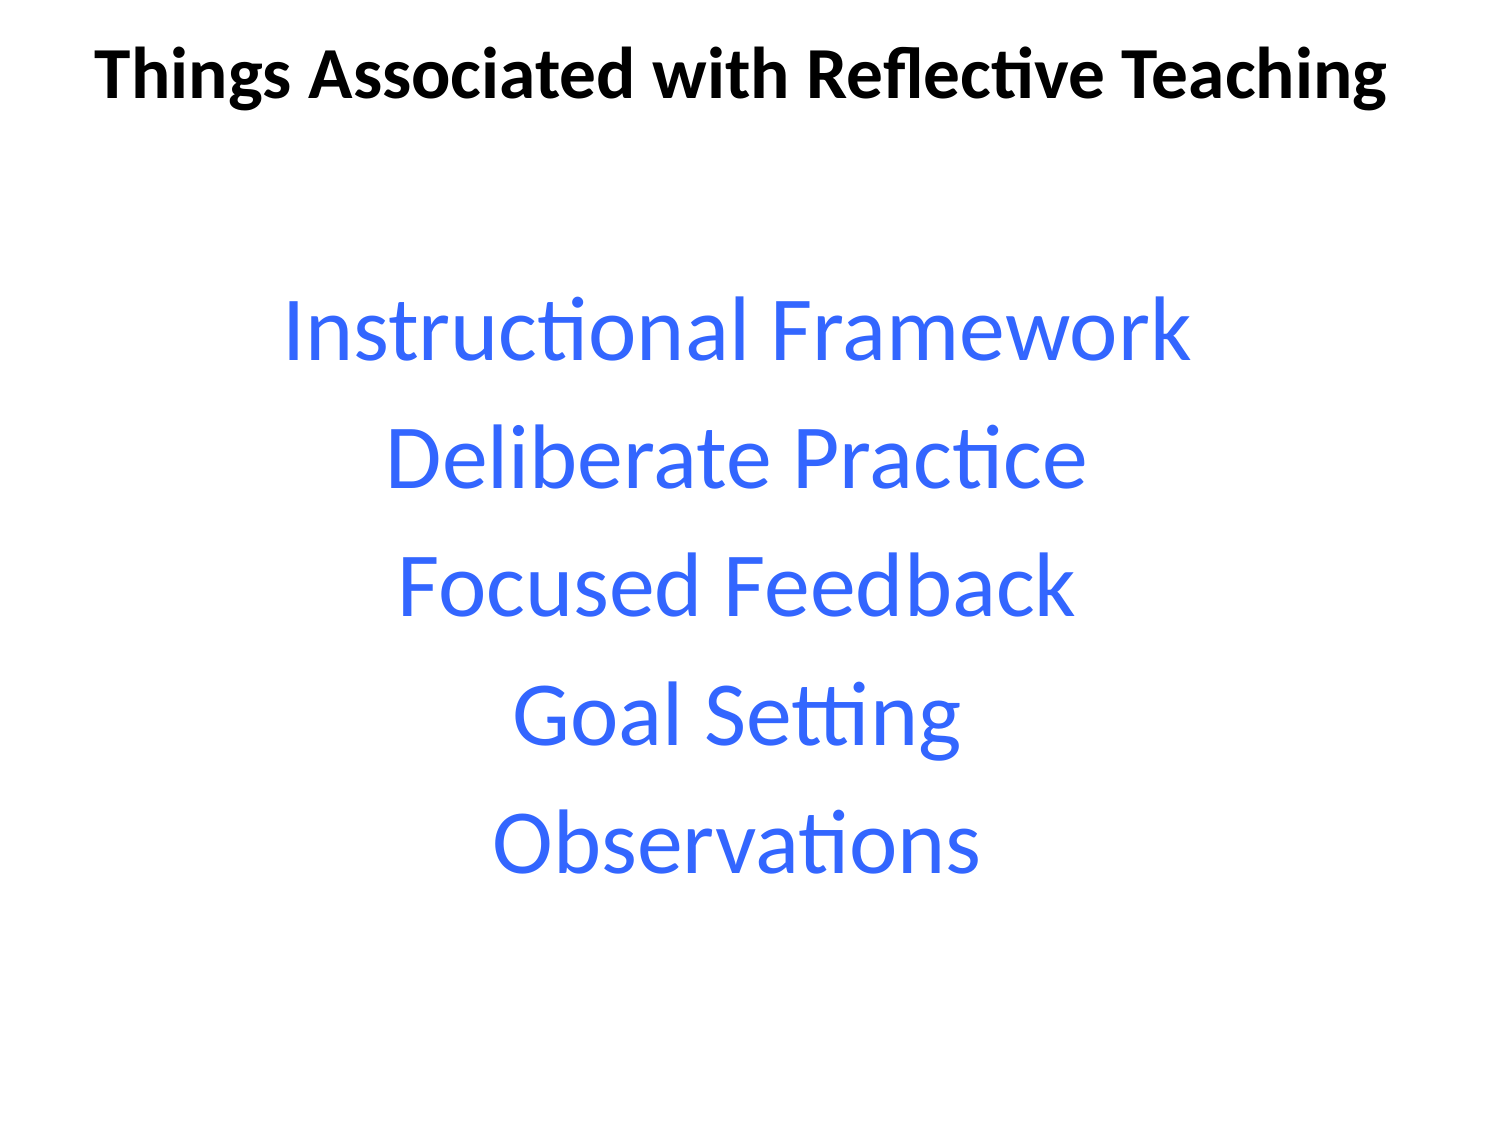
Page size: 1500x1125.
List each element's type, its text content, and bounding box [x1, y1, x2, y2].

title Things Associated with Reflective Teaching [75, 0, 1425, 162]
list Instructional Framework Deliberate Practice Focused Feedback Goal Setting Observations [0, 162, 1500, 905]
